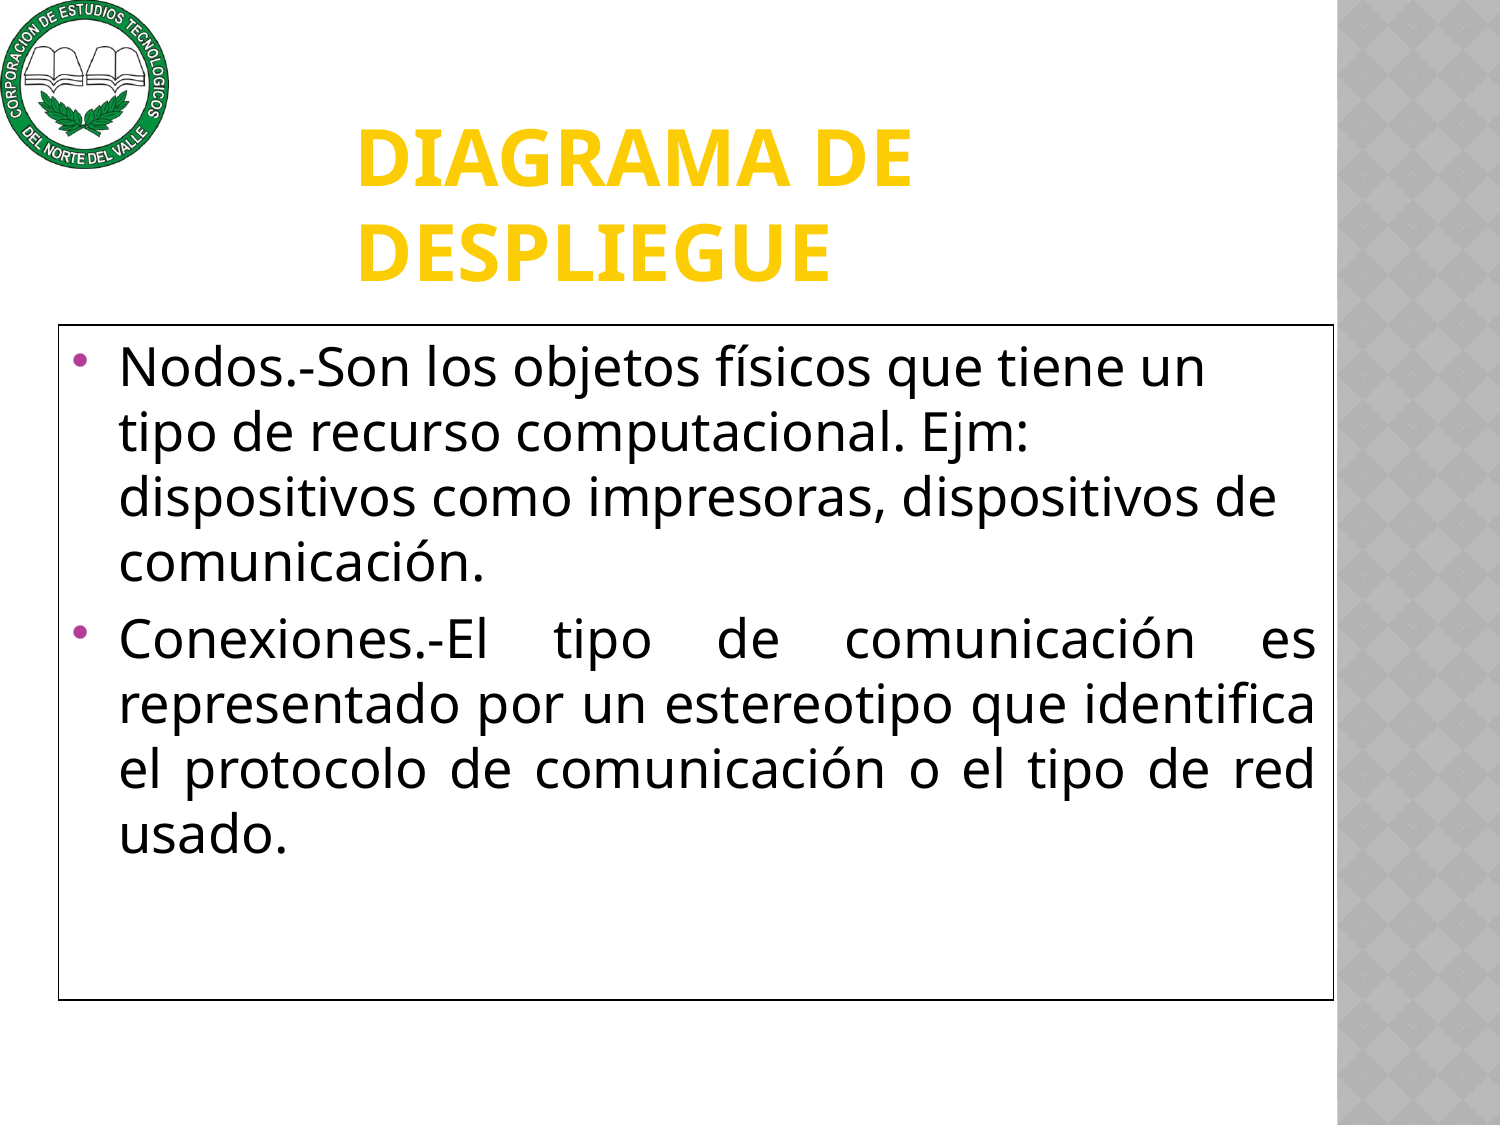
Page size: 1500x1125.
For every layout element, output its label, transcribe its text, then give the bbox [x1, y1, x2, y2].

picture [0, 0, 169, 169]
list Nodos.-Son los objetos físicos que tiene un tipo de recurso computacional. Ejm: dispositivos como impresoras, dispositivos de comunicación. Conexiones.-El tipo de comunicación es representado por un estereotipo que identifica el protocolo de comunicación o el tipo de red usado. [58, 324, 1334, 1001]
title Diagrama de Despliegue [339, 99, 1353, 288]
